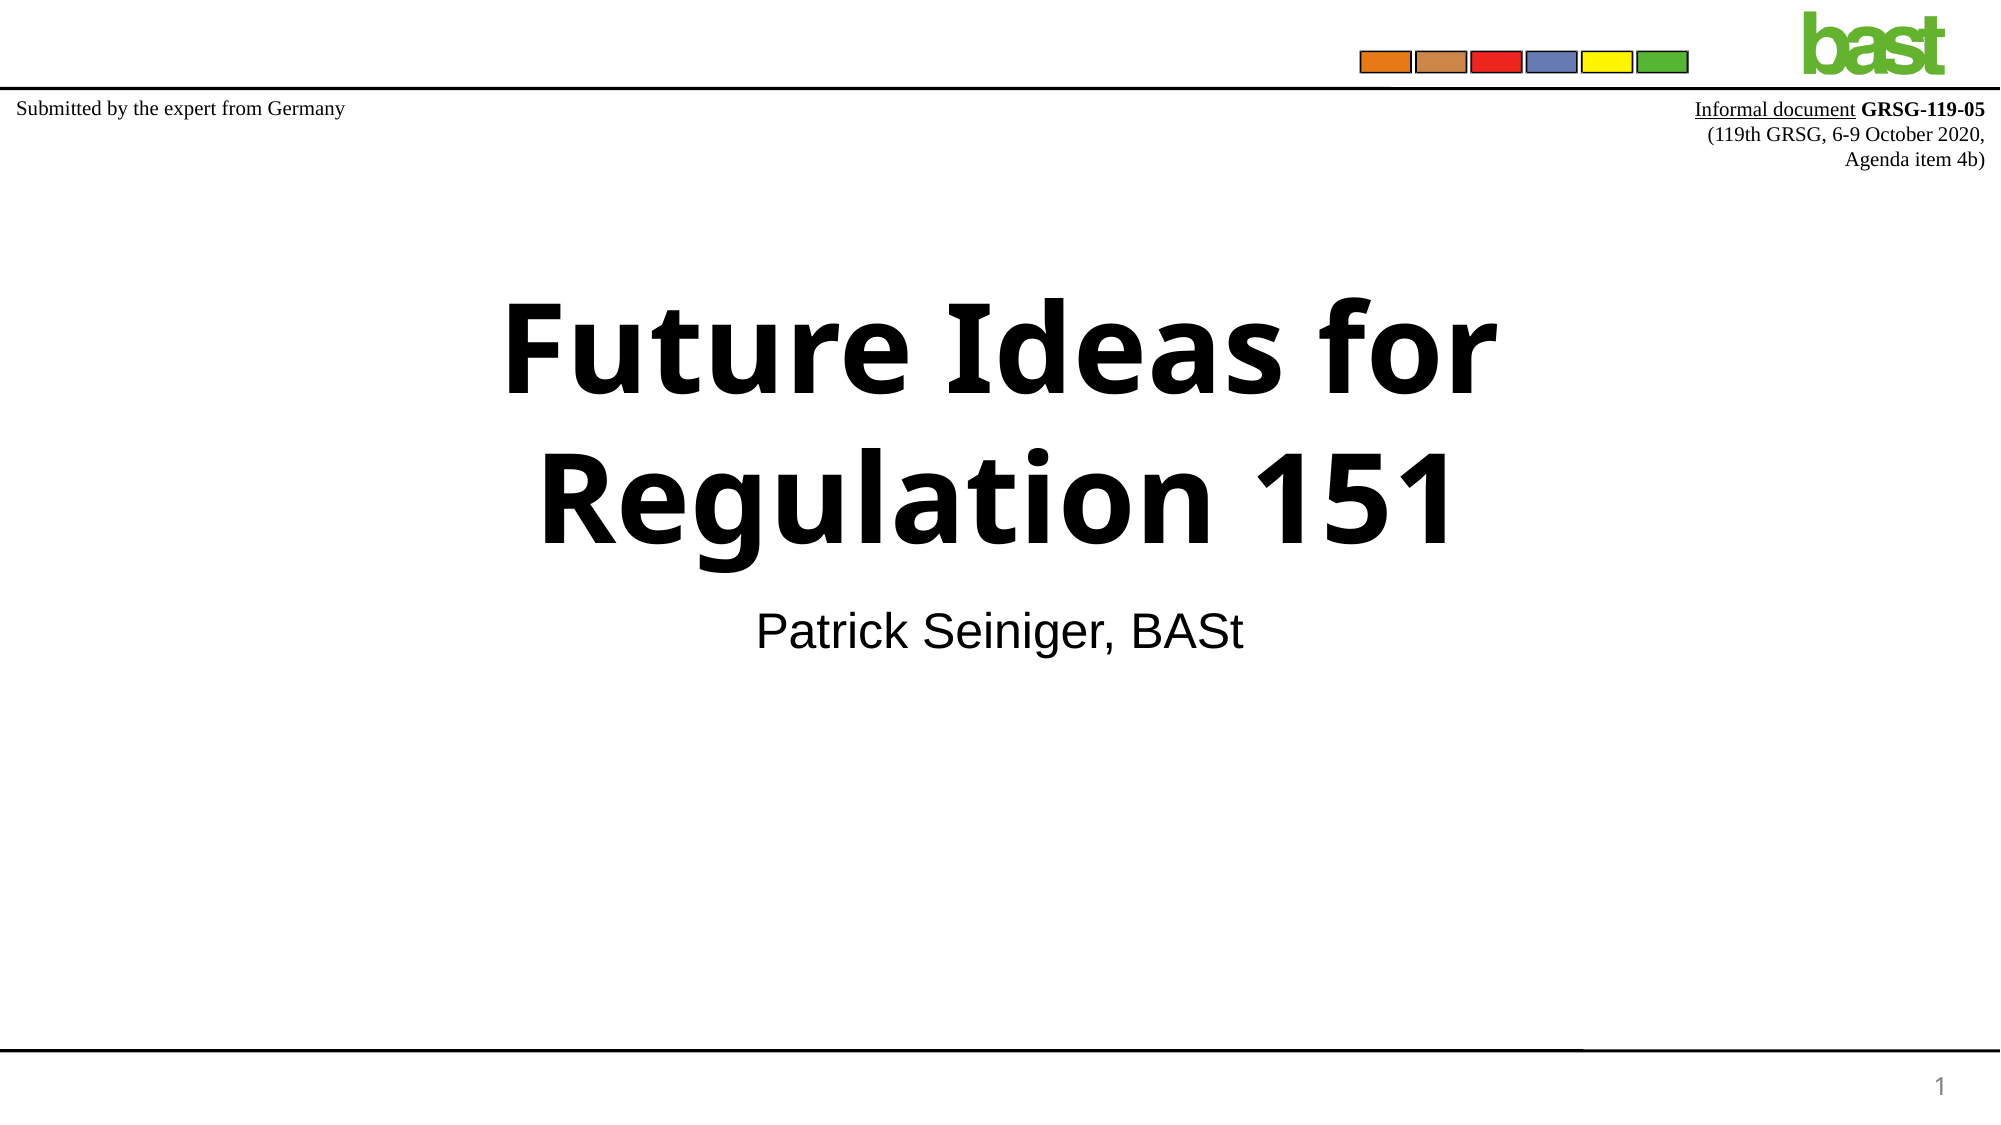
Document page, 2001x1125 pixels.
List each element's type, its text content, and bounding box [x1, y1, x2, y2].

text_box Informal document GRSG-119-05 (119th GRSG, 6-9 October 2020, Agenda item 4b) [1669, 88, 2000, 185]
title Future Ideas for Regulation 151 [249, 184, 1750, 576]
picture [1803, 11, 1945, 75]
subtitle Patrick Seiniger, BASt [249, 590, 1750, 863]
text_box Submitted by the expert from Germany [0, 87, 362, 219]
